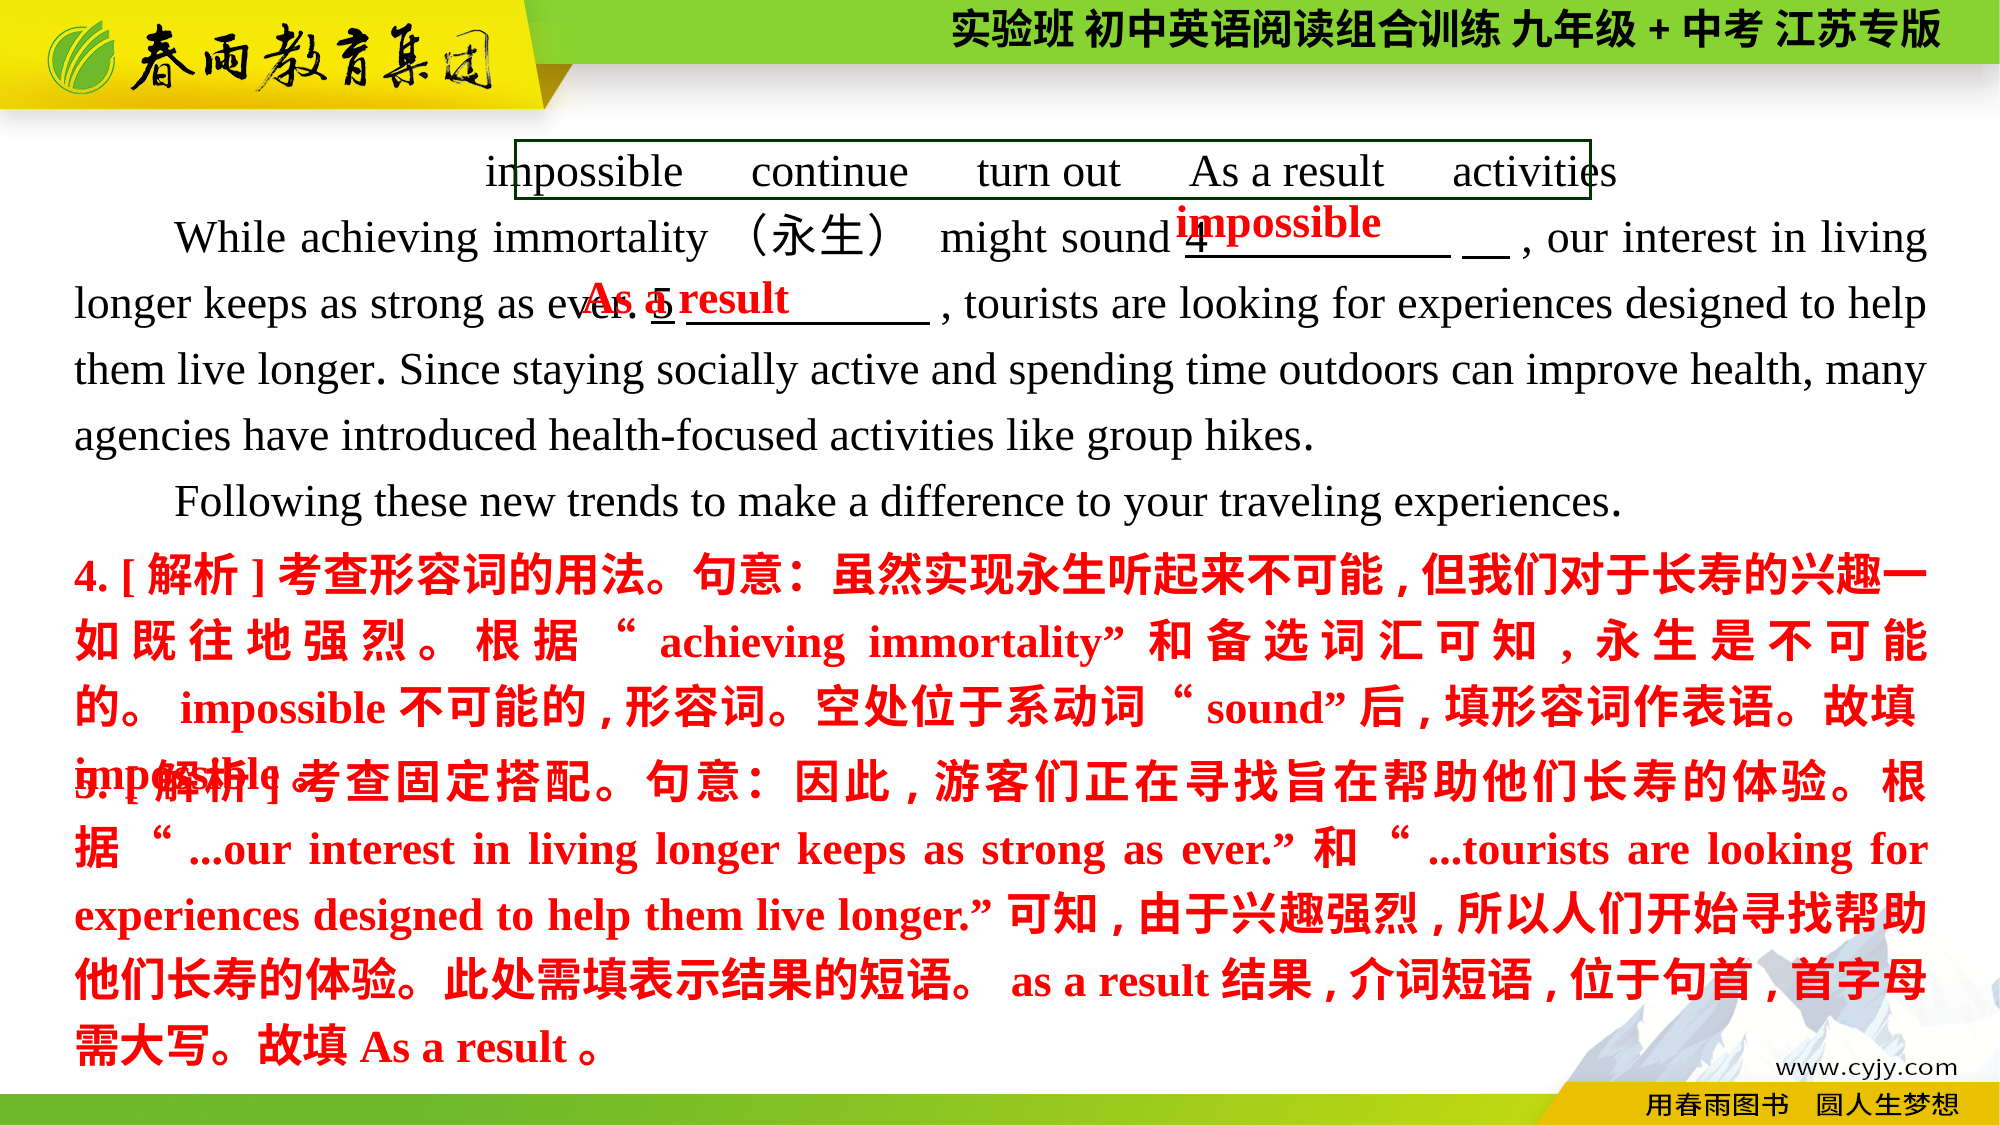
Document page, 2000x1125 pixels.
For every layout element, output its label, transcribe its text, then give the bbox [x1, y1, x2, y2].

text_box impossible [1160, 199, 1453, 254]
picture [0, 0, 2000, 1125]
text_box 4. [解析]考查形容词的用法。句意：虽然实现永生听起来不可能,但我们对于长寿的兴趣一如既往地强烈。根据“achieving immortality”和备选词汇可知,永生是不可能的。impossible不可能的,形容词。空处位于系动词“sound”后,填形容词作表语。故填impossible。 [59, 527, 1944, 734]
text_box 5. [解析]考查固定搭配。句意：因此,游客们正在寻找旨在帮助他们长寿的体验。根据“...our interest in living longer keeps as strong as ever.”和“...tourists are looking for experiences designed to help them live longer.”可知,由于兴趣强烈,所以人们开始寻找帮助他们长寿的体验。此处需填表示结果的短语。as a result结果,介词短语,位于句首,首字母需大写。故填As a result。 [59, 734, 1944, 1080]
text_box As a result [567, 260, 862, 330]
list impossible continue turn out As a result activities While achieving immortality（永生） might sound 4 , our interest in living longer keeps as strong as ever. 5 , tourists are looking for experiences designed to help them live longer. Since staying socially active and spending time outdoors can improve health, many agencies have introduced health-focused activities like group hikes. Following these new trends to make a difference to your traveling experiences. [59, 122, 1944, 527]
text_box [515, 140, 1591, 199]
